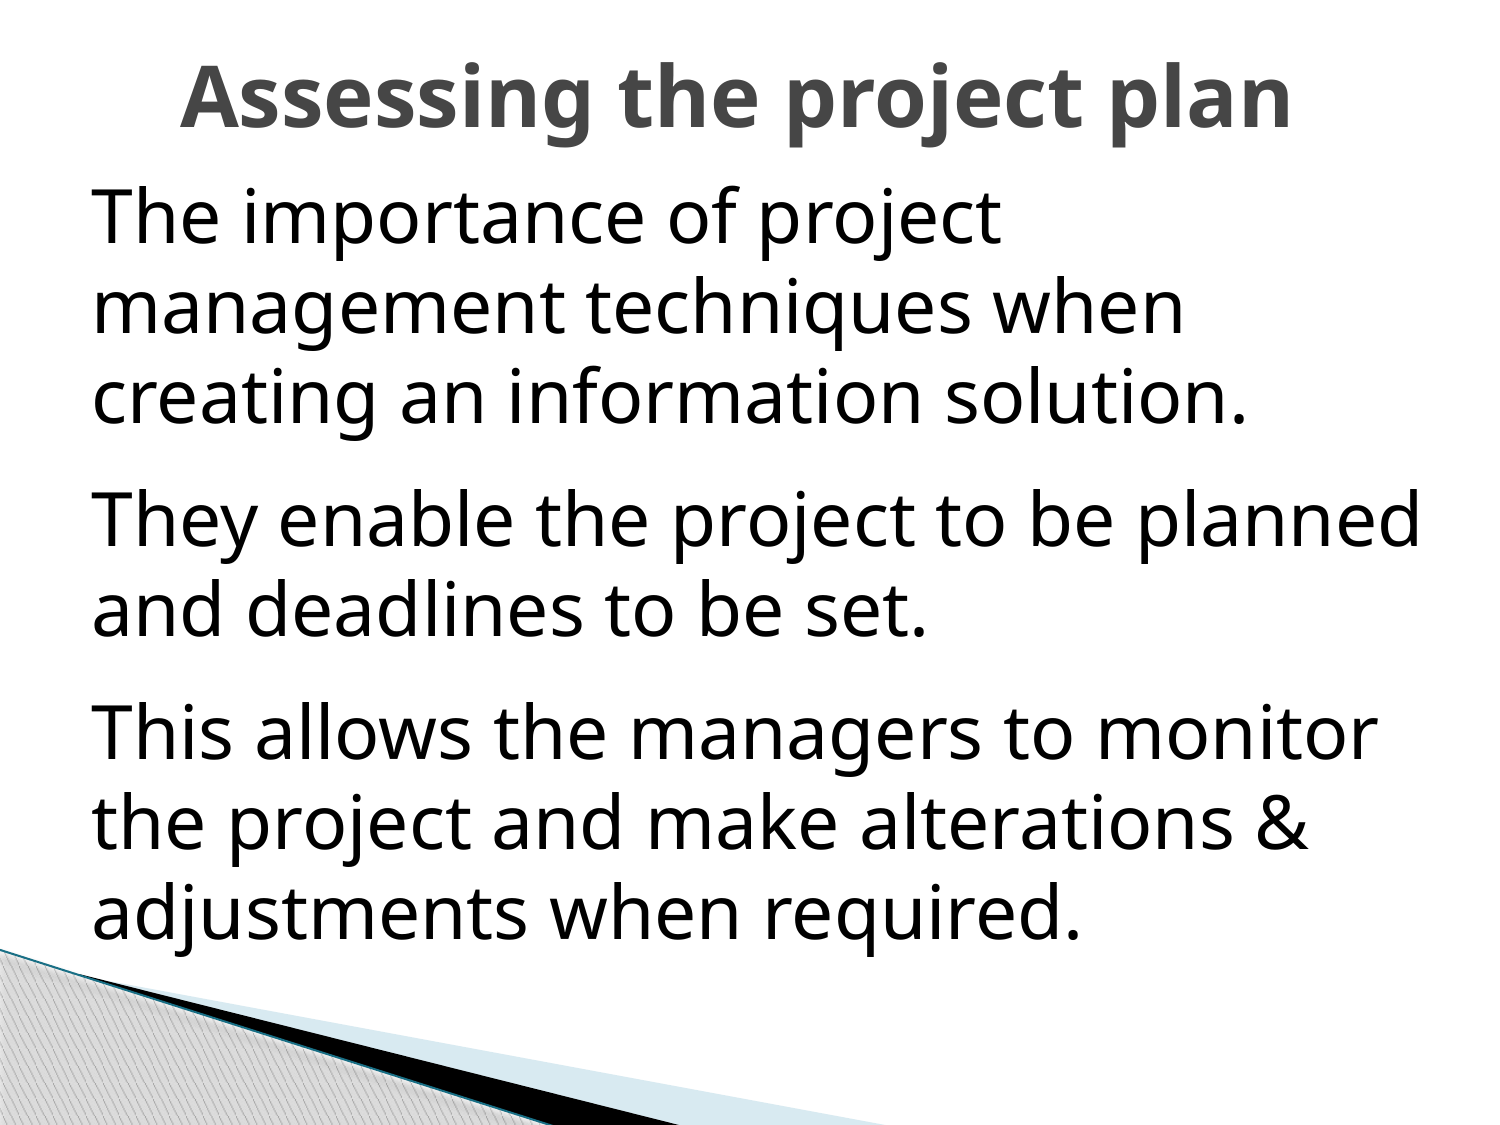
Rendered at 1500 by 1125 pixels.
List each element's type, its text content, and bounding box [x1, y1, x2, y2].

title Assessing the project plan [100, 0, 1376, 188]
list The importance of project management techniques when creating an information solution. They enable the project to be planned and deadlines to be set. This allows the managers to monitor the project and make alterations & adjustments when required. [76, 160, 1447, 1106]
